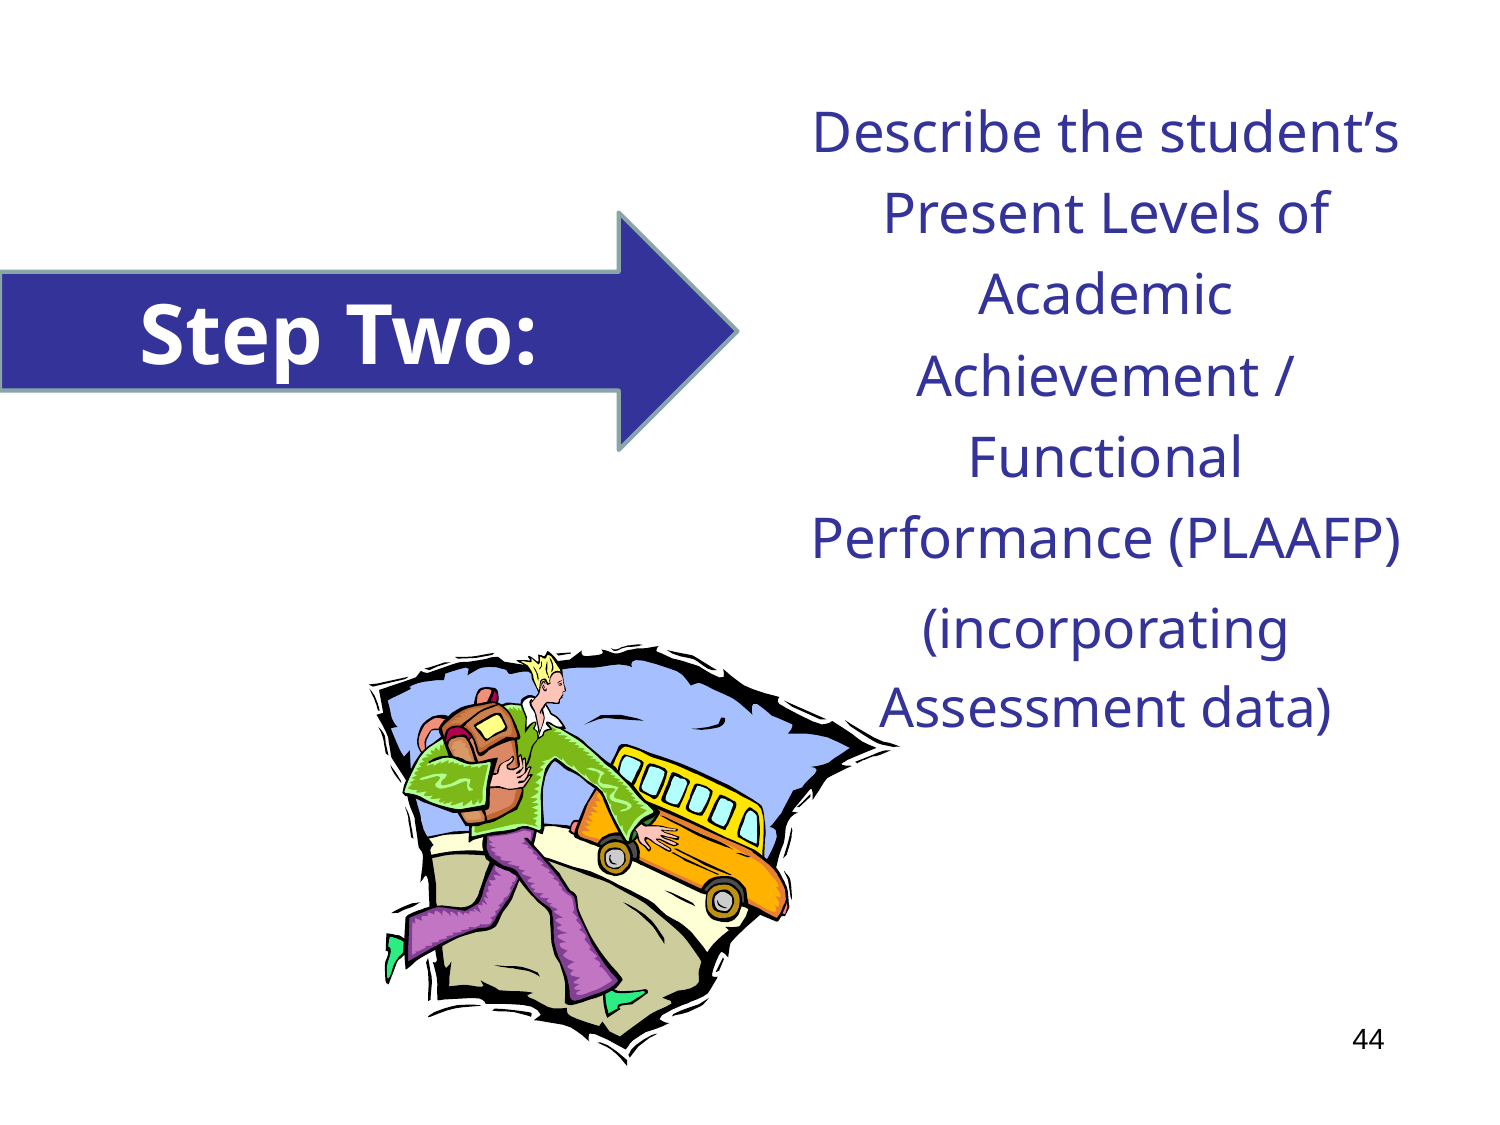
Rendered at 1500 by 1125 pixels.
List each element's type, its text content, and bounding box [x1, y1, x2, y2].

list Describe the student’s Present Levels of Academic Achievement / Functional Performance (PLAAFP) (incorporating Assessment data) [787, 75, 1425, 813]
slide_number 44 [1324, 1012, 1401, 1091]
text_box Step Two: [0, 210, 740, 452]
picture [368, 637, 907, 1073]
